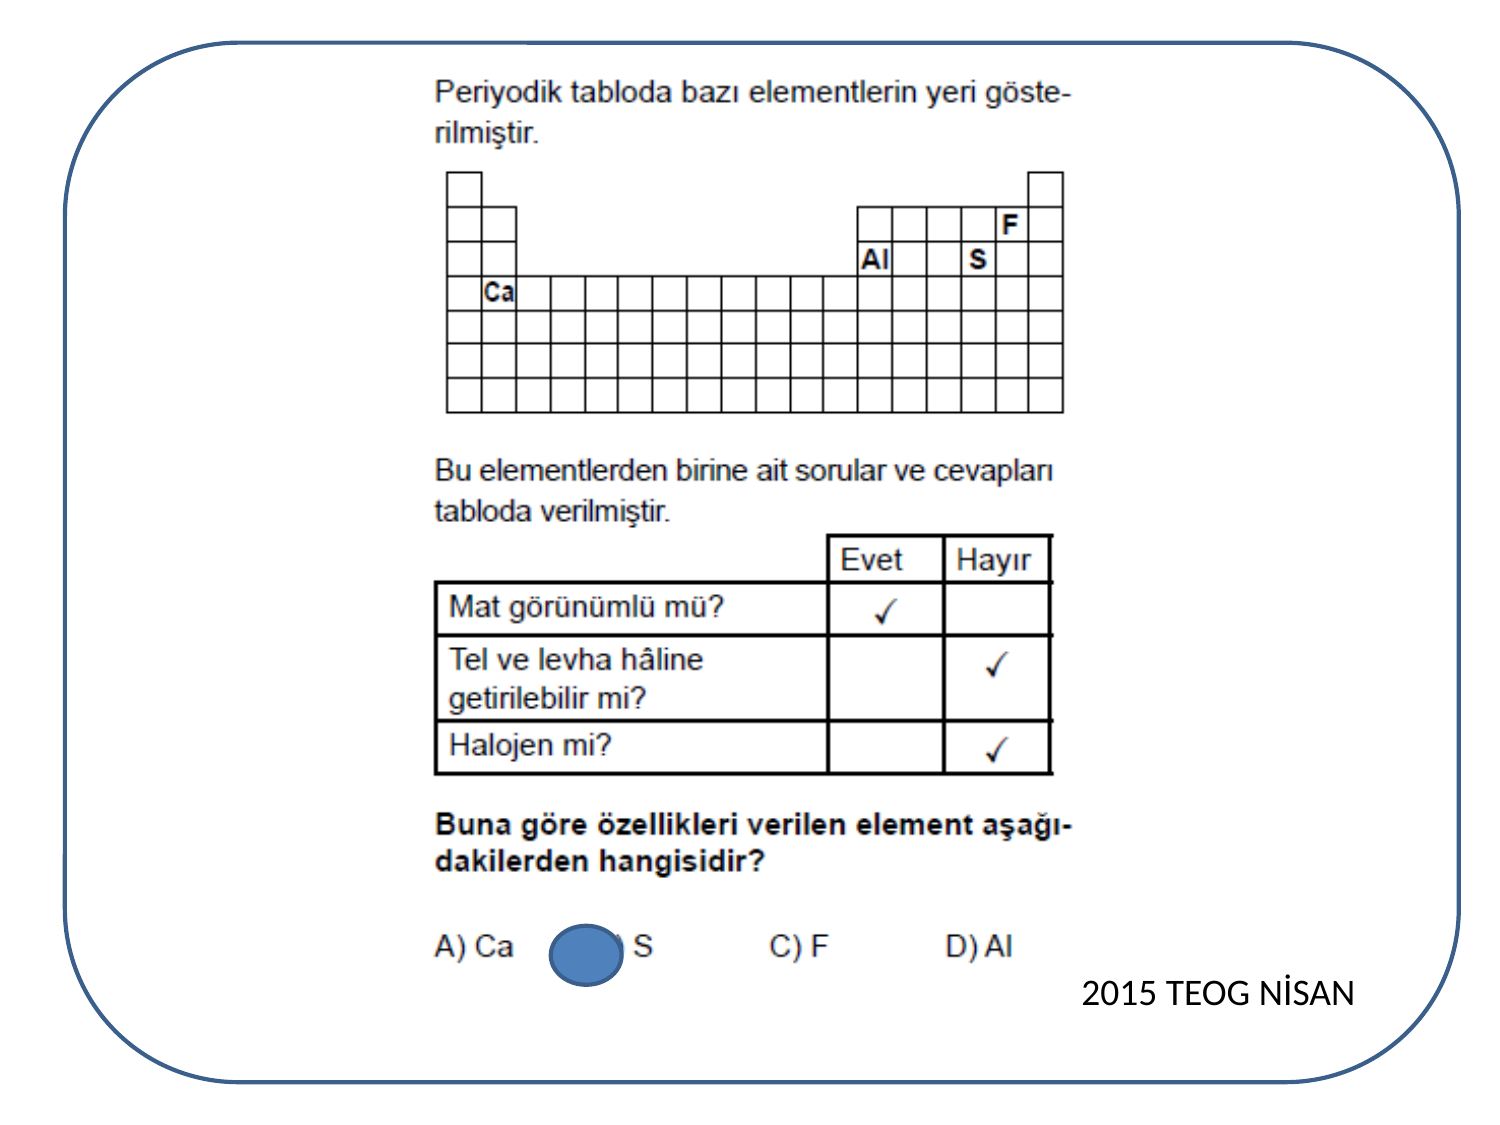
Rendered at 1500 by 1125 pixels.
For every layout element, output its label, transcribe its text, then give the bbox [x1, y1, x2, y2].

text_box 2015 TEOG NİSAN [1366, 1049, 1392, 1066]
picture [409, 58, 1103, 997]
text_box [62, 40, 1461, 1085]
